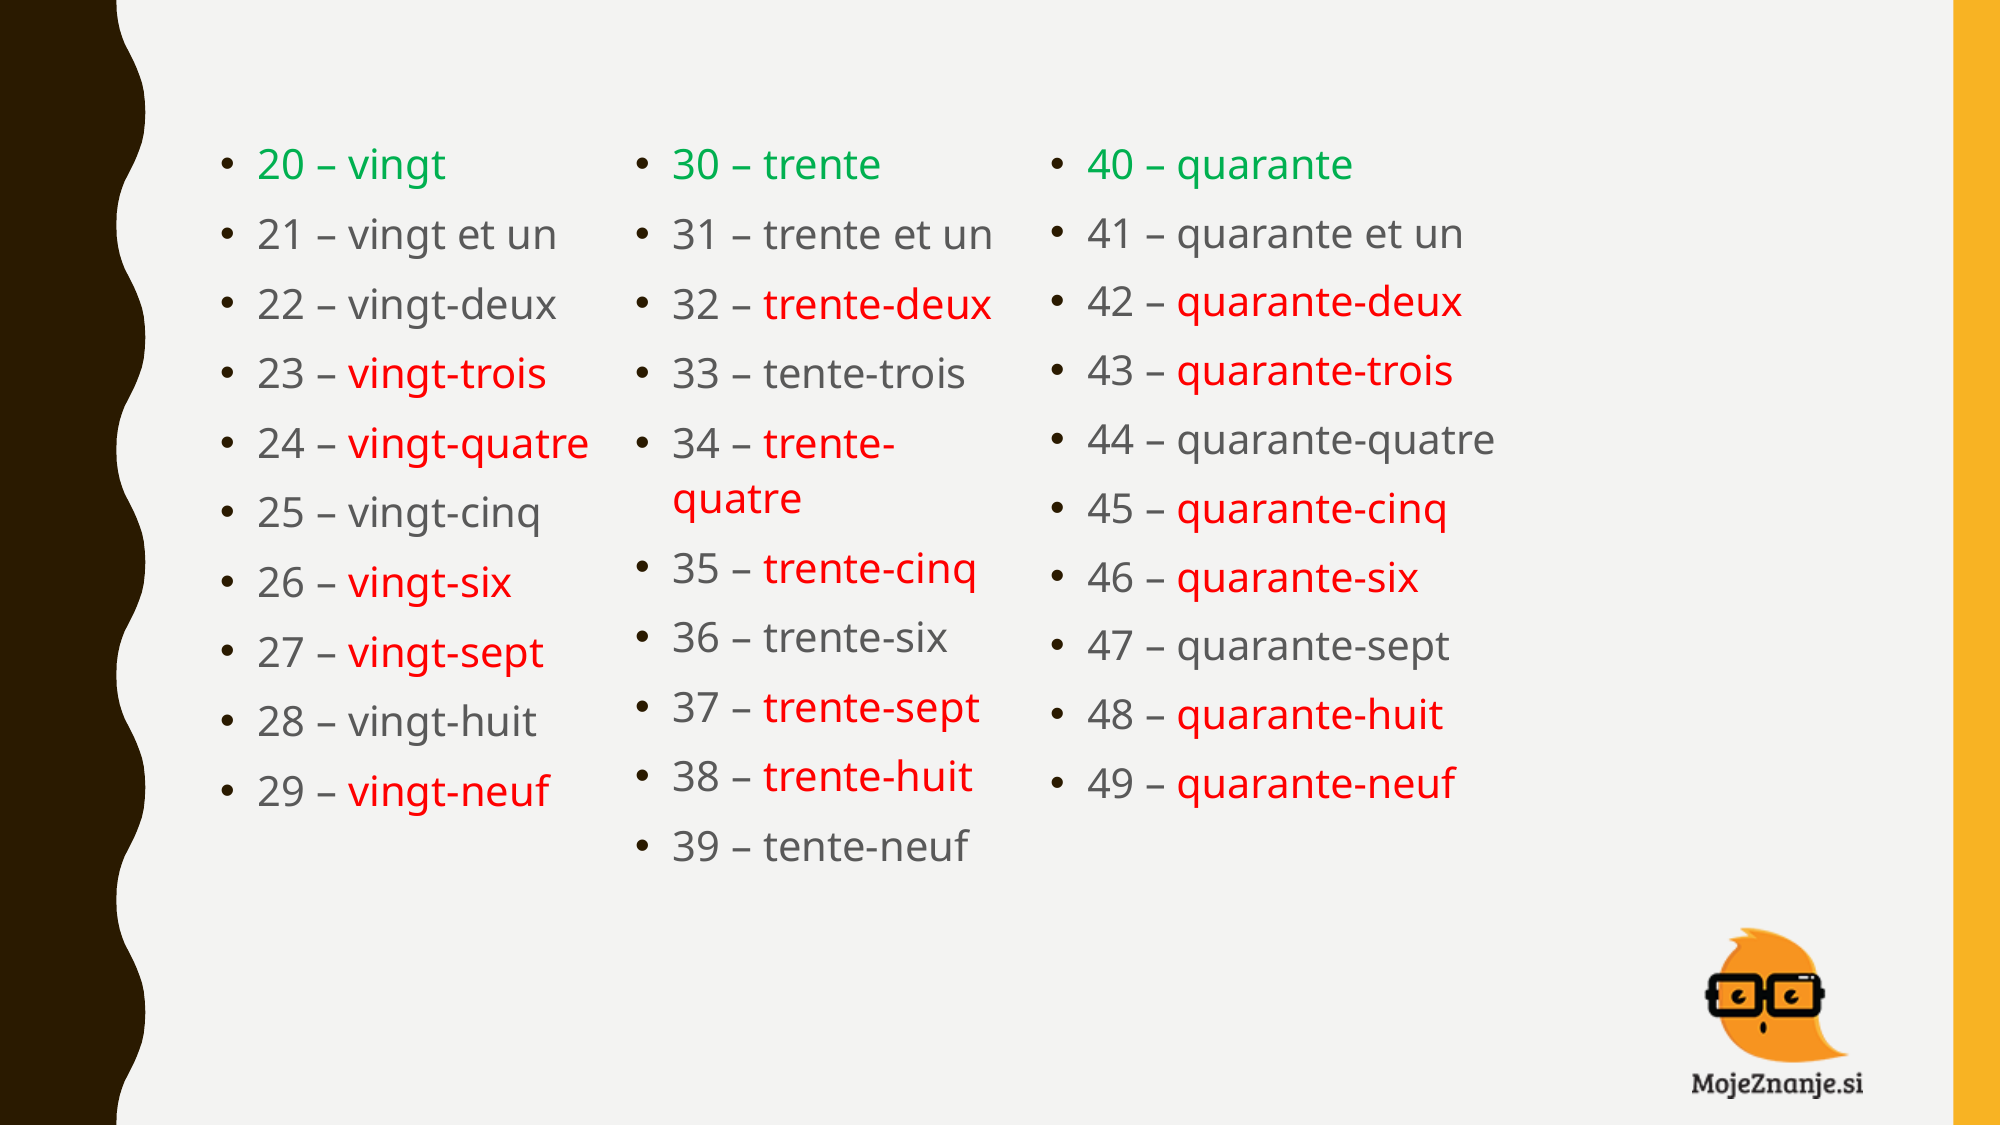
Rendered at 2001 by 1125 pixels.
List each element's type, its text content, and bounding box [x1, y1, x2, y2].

text_box 30 – trente 31 – trente et un 32 – trente-deux 33 – tente-trois 34 – trente-quatre 35 – trente-cinq 36 – trente-six 37 – trente-sept 38 – trente-huit 39 – tente-neuf [620, 125, 1036, 921]
text_box 40 – quarante 41 – quarante et un 42 – quarante-deux 43 – quarante-trois 44 – quarante-quatre 45 – quarante-cinq 46 – quarante-six 47 – quarante-sept 48 – quarante-huit 49 – quarante-neuf [1035, 125, 1513, 838]
picture [1692, 926, 1863, 1099]
text_box 20 – vingt 21 – vingt et un 22 – vingt-deux 23 – vingt-trois 24 – vingt-quatre 25 – vingt-cinq 26 – vingt-six 27 – vingt-sept 28 – vingt-huit 29 – vingt-neuf [205, 125, 620, 852]
